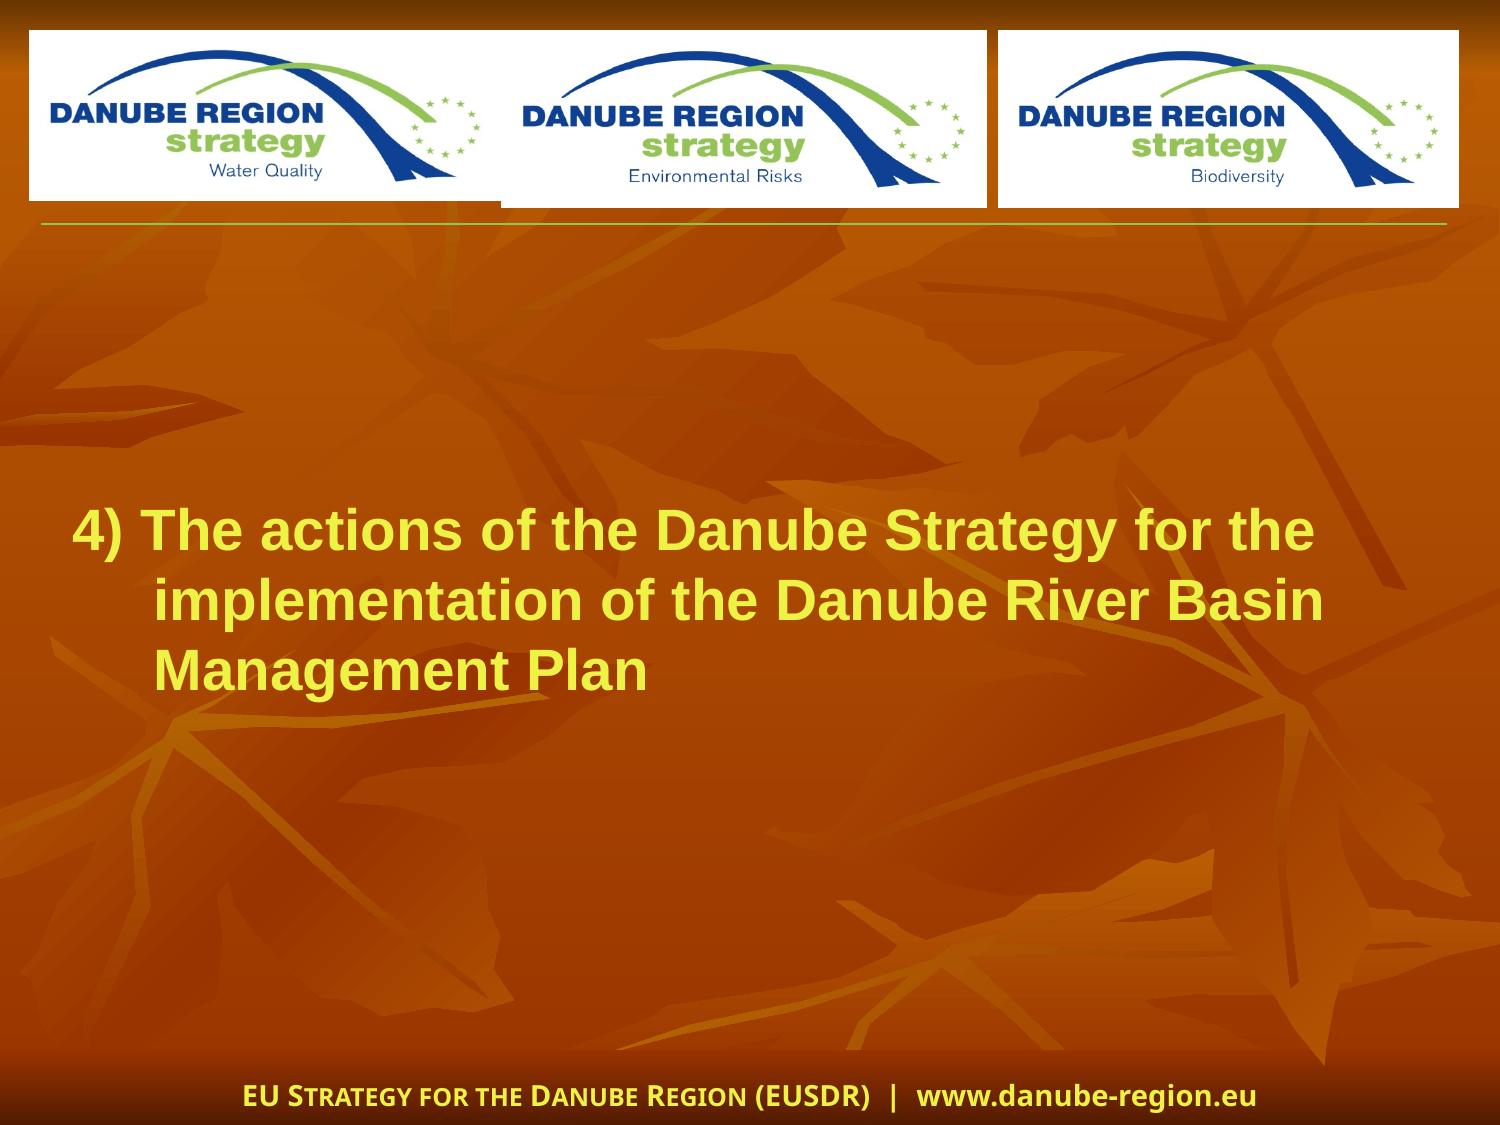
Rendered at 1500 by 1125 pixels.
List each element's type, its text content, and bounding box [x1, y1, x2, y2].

text_box 4) The actions of the Danube Strategy for the implementation of the Danube River Basin Management Plan [57, 484, 1349, 710]
text_box EU STRATEGY FOR THE DANUBE REGION (EUSDR) | www.danube-region.eu [0, 1070, 1500, 1120]
picture [29, 30, 987, 209]
list [92, 252, 1444, 988]
picture [997, 30, 1460, 209]
